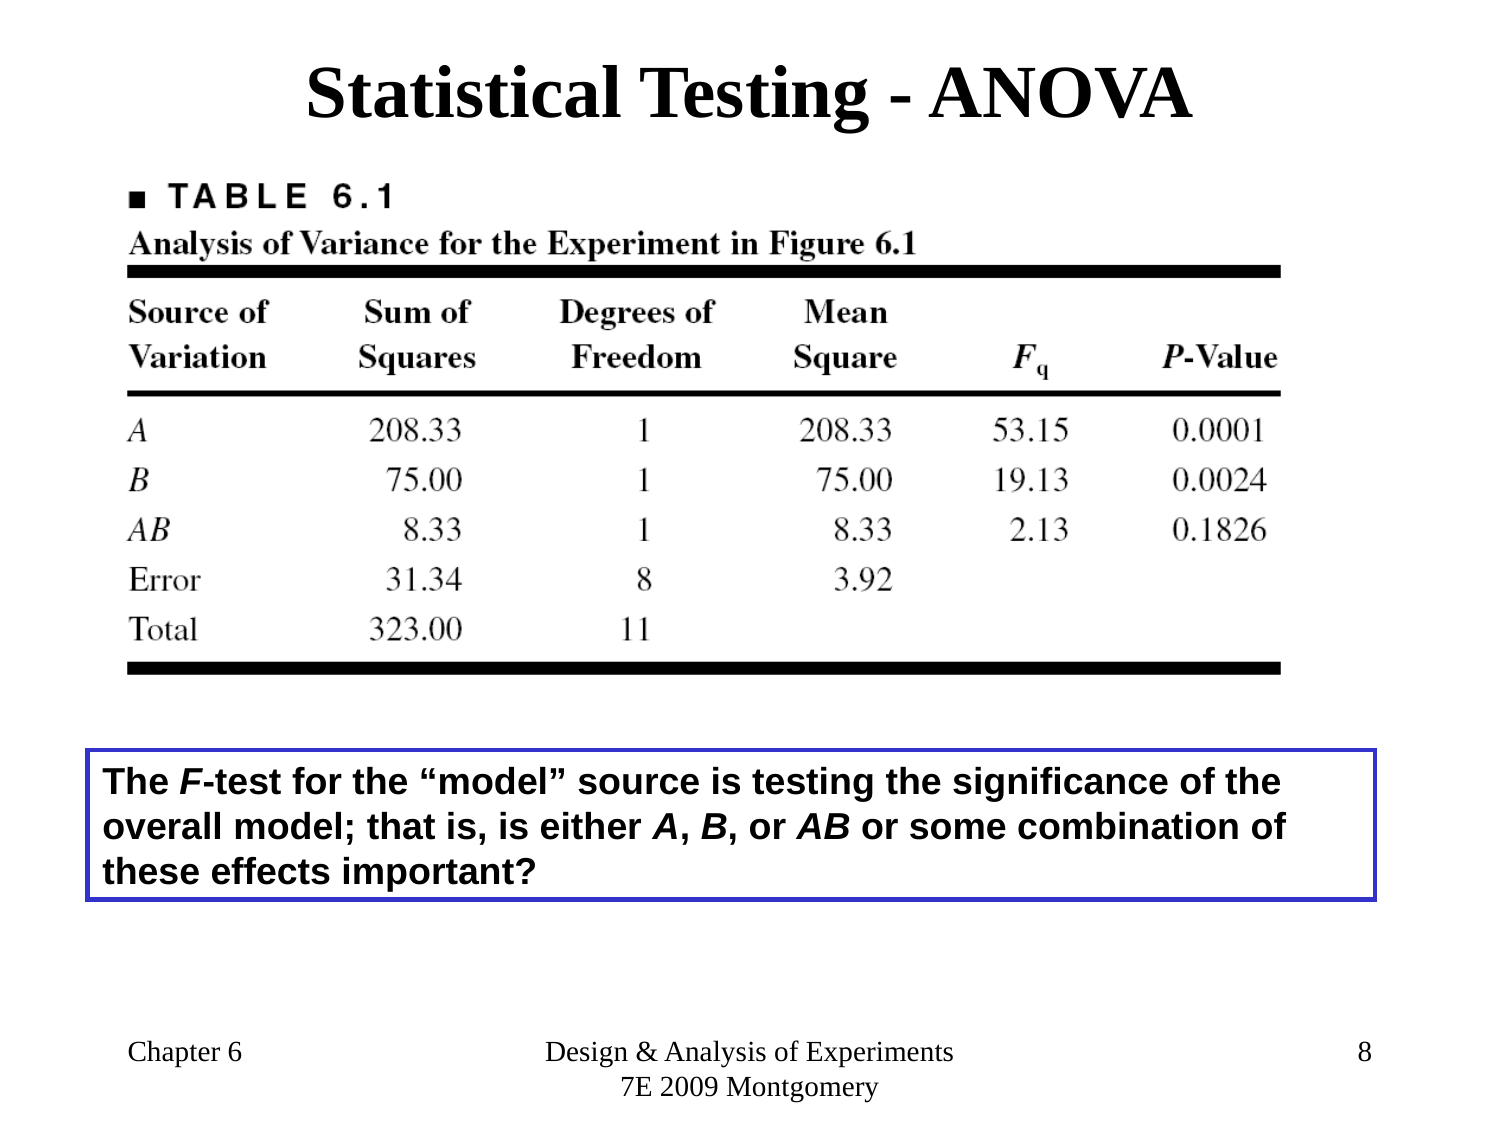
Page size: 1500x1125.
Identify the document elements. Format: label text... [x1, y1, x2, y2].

title Statistical Testing - ANOVA [112, 12, 1388, 163]
footer Design & Analysis of Experiments 7E 2009 Montgomery [512, 1024, 988, 1101]
slide_number Chapter 6 [112, 1024, 426, 1101]
picture [87, 162, 1351, 694]
text_box The F-test for the “model” source is testing the significance of the overall model; that is, is either A, B, or AB or some combination of these effects important? [87, 749, 1375, 900]
slide_number 8 [1074, 1024, 1388, 1101]
